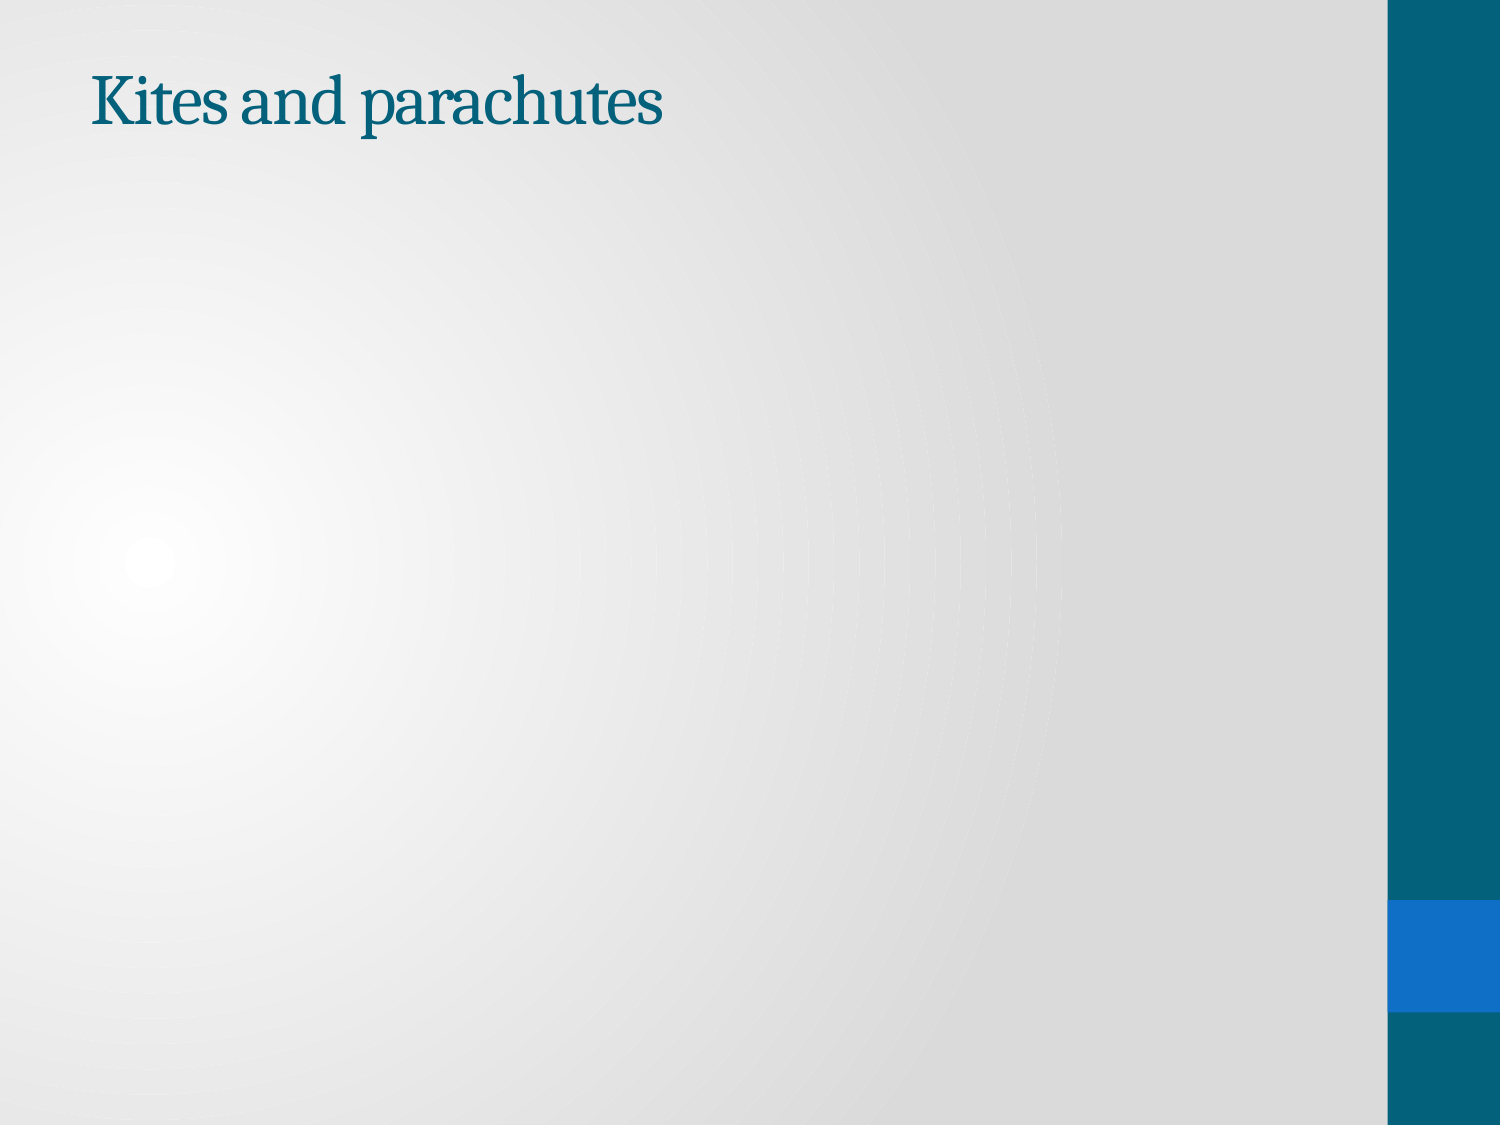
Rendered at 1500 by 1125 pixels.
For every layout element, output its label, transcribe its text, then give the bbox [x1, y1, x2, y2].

title Kites and parachutes [75, 45, 1325, 233]
